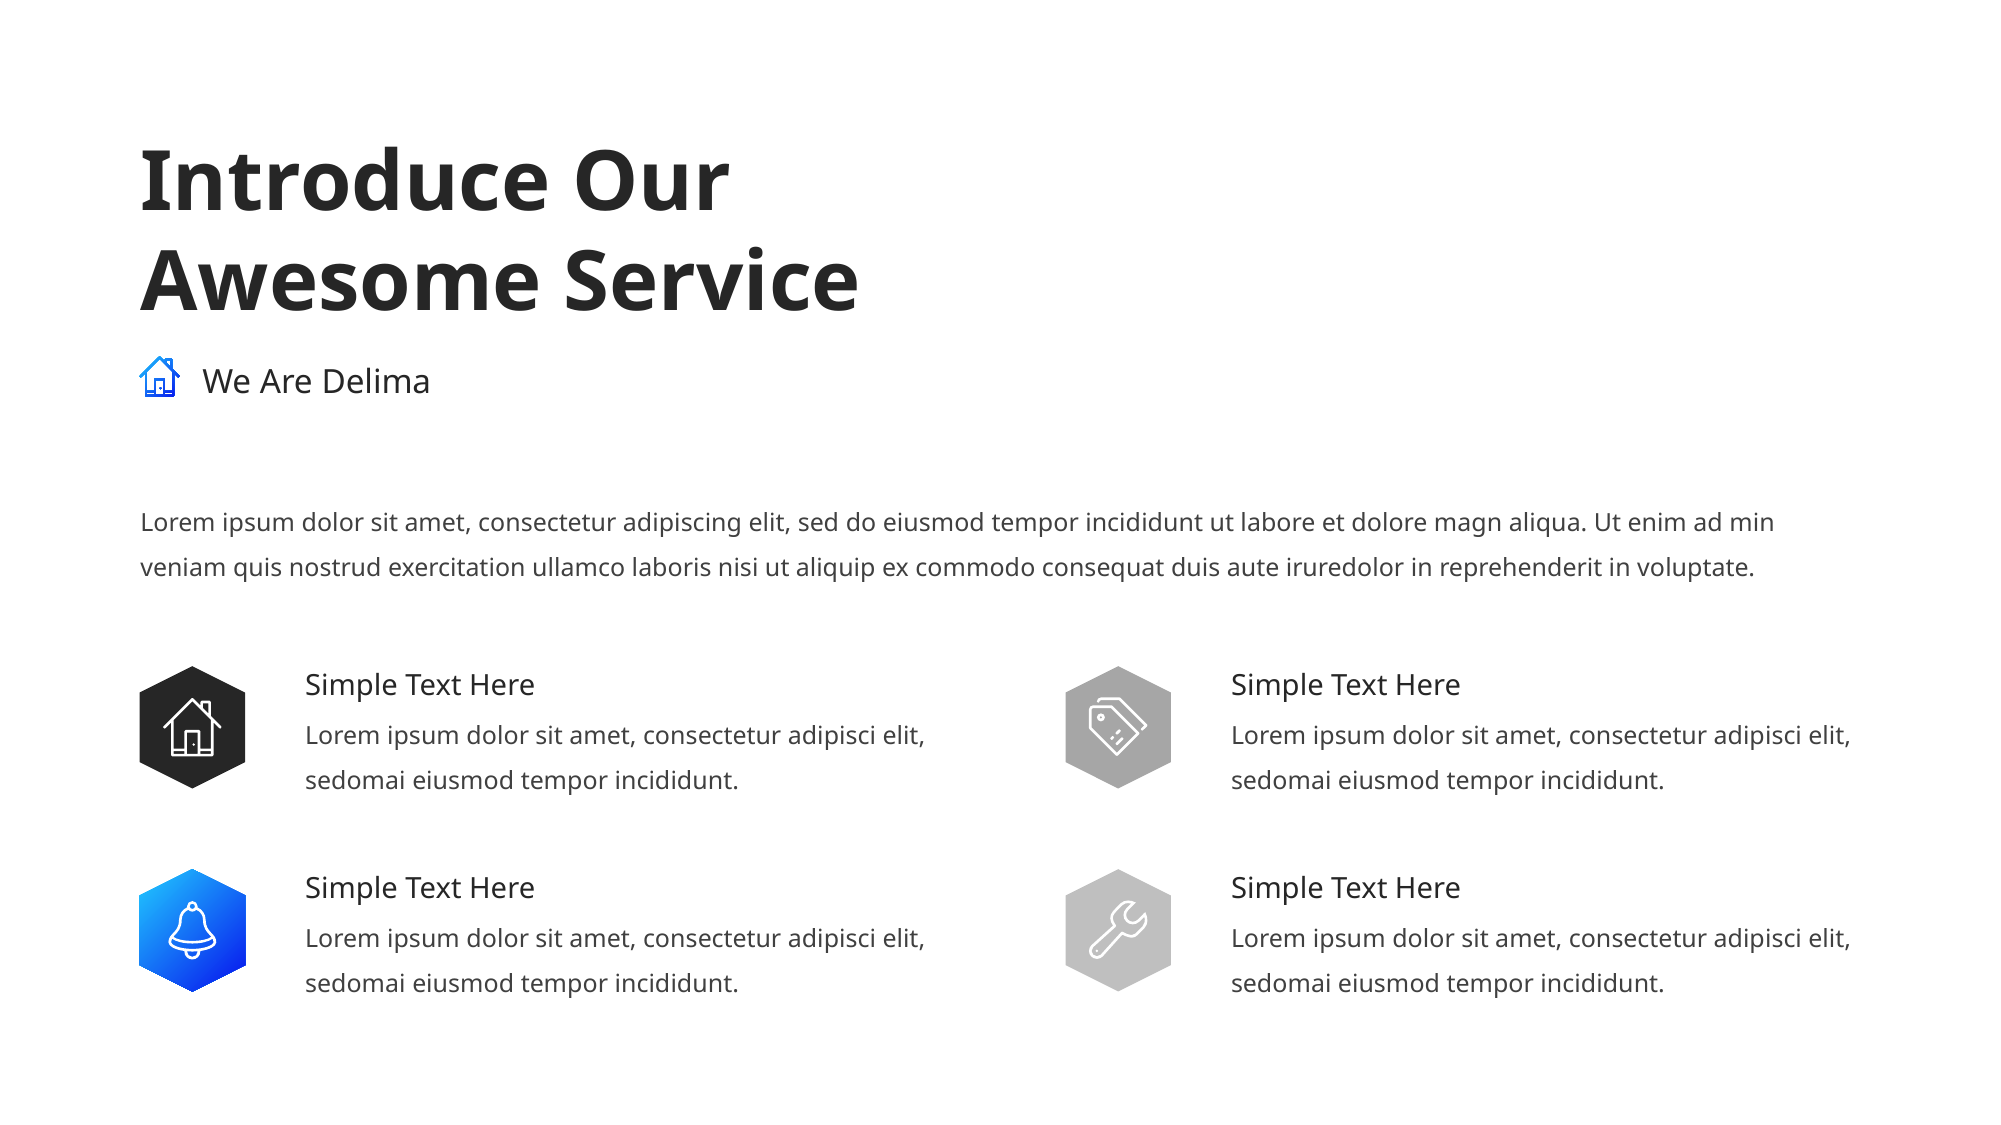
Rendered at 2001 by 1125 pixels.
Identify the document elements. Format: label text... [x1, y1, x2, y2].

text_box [139, 844, 949, 1007]
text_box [125, 119, 953, 409]
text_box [1065, 641, 1875, 804]
text_box Lorem ipsum dolor sit amet, consectetur adipiscing elit, sed do eiusmod tempor incididunt ut labore et dolore magn aliqua. Ut enim ad min veniam quis nostrud exercitation ullamco laboris nisi ut aliquip ex commodo consequat duis aute iruredolor in reprehenderit in voluptate. [125, 484, 1875, 589]
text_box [139, 641, 949, 804]
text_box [1065, 844, 1875, 1007]
